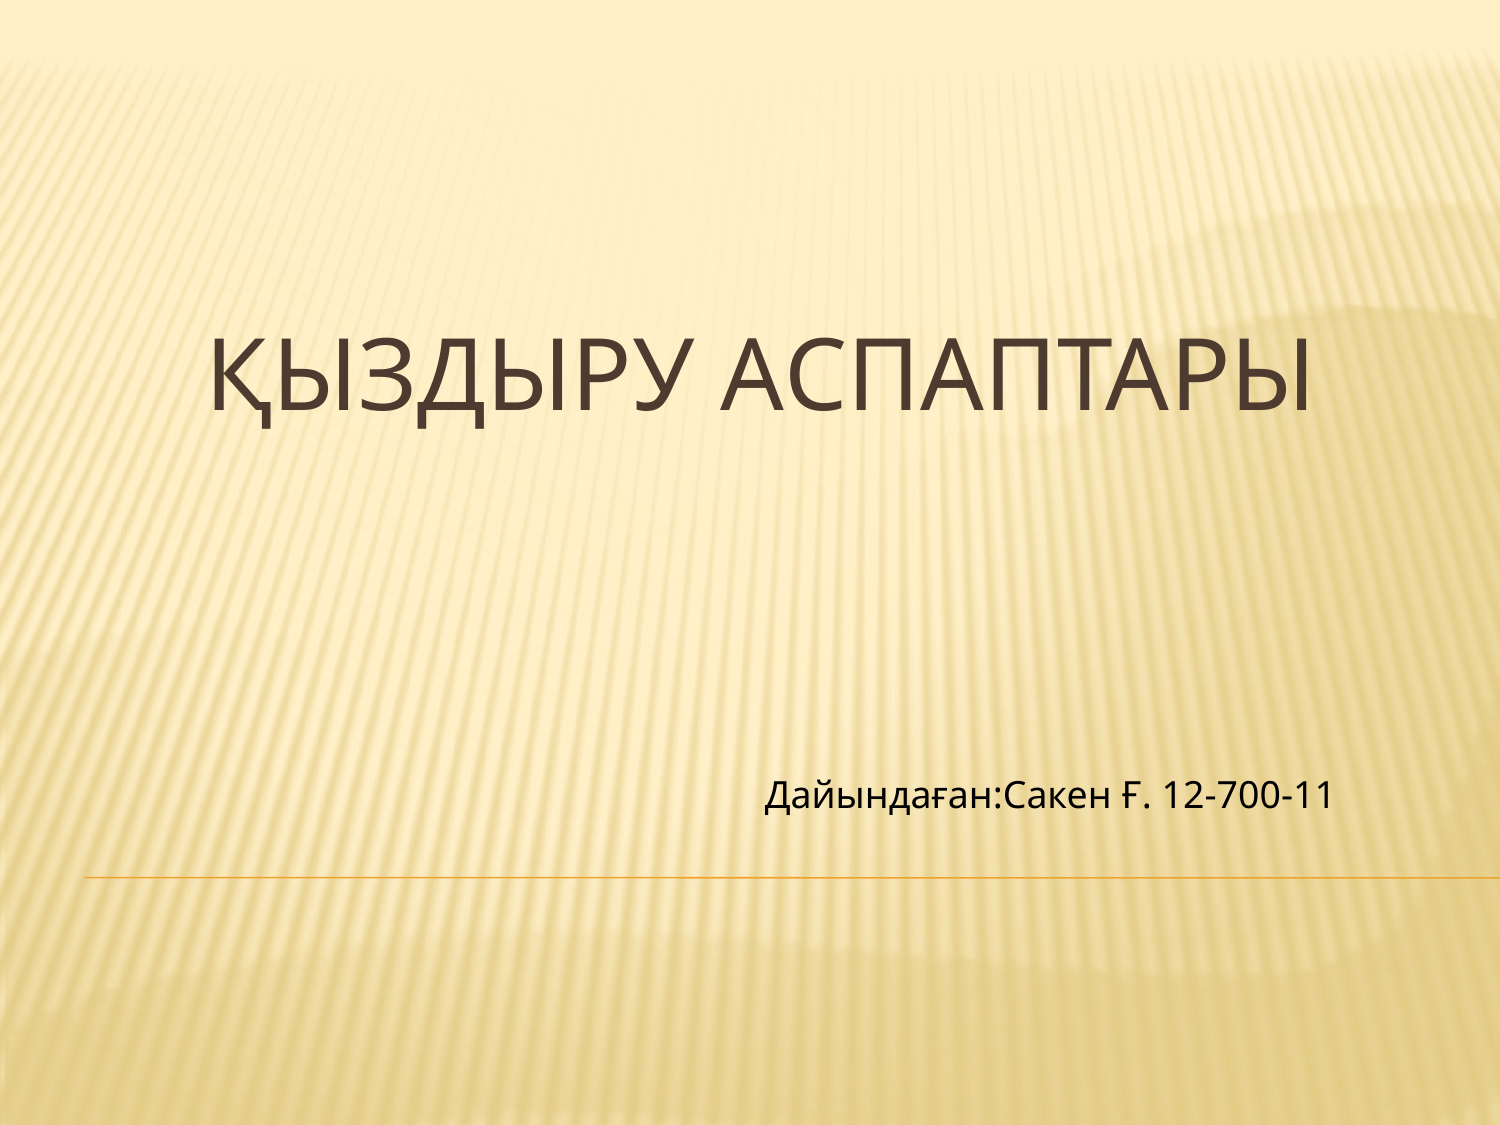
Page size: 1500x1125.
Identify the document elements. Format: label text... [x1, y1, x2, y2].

text_box Дайындаған:Сакен Ғ. 12-700-11 [750, 763, 1453, 823]
title Қыздыру аспаптары [123, 302, 1399, 603]
